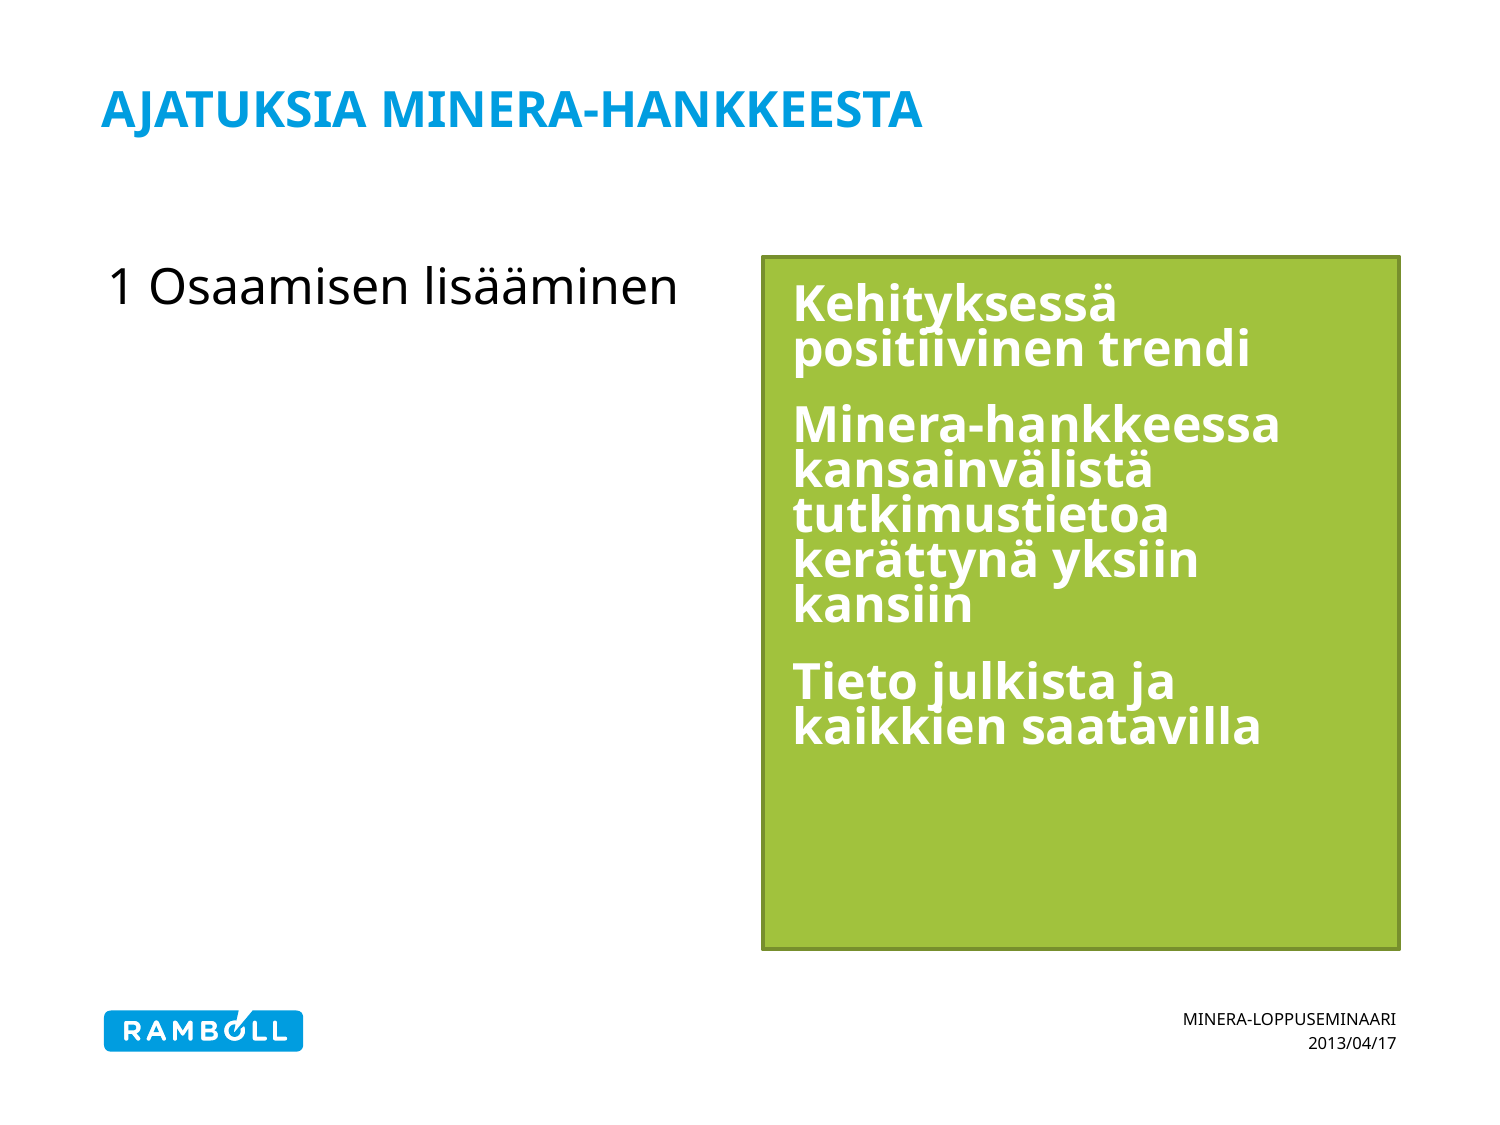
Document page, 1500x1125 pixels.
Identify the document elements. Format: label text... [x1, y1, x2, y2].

title ajatuksia Minera-hankkeesta [101, 73, 1401, 198]
list 1 Osaamisen lisääminen [101, 269, 738, 937]
text_box Kehityksessä positiivinen trendi Minera-hankkeessa kansainvälistä tutkimustietoa kerättynä yksiin kansiin Tieto julkista ja kaikkien saatavilla [761, 255, 1401, 951]
